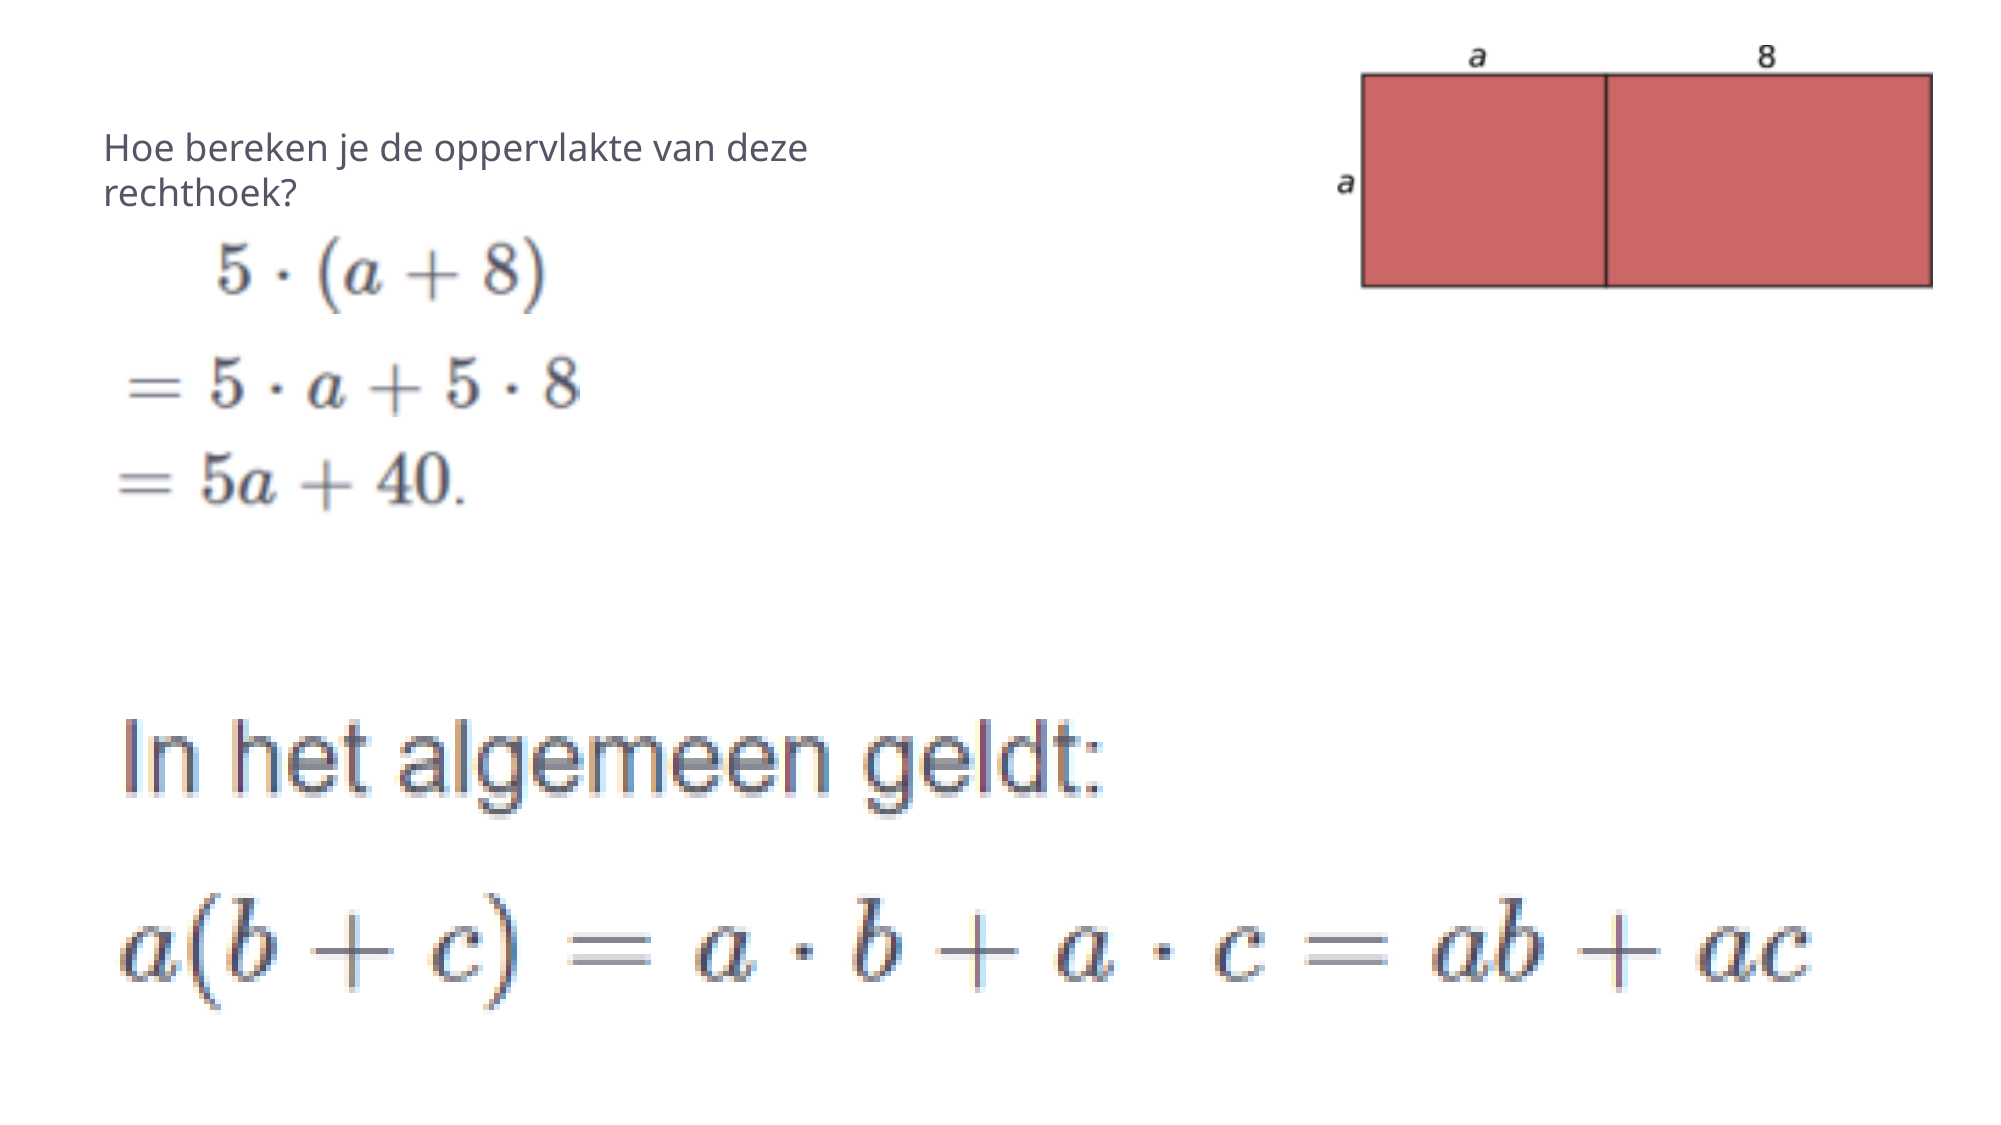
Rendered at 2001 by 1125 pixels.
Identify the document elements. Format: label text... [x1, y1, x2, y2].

picture [216, 223, 558, 314]
picture [113, 333, 581, 417]
text_box Hoe bereken je de oppervlakte van deze rechthoek? [88, 71, 1027, 267]
picture [1336, 45, 1933, 297]
picture [113, 442, 490, 527]
picture [72, 662, 1858, 1044]
